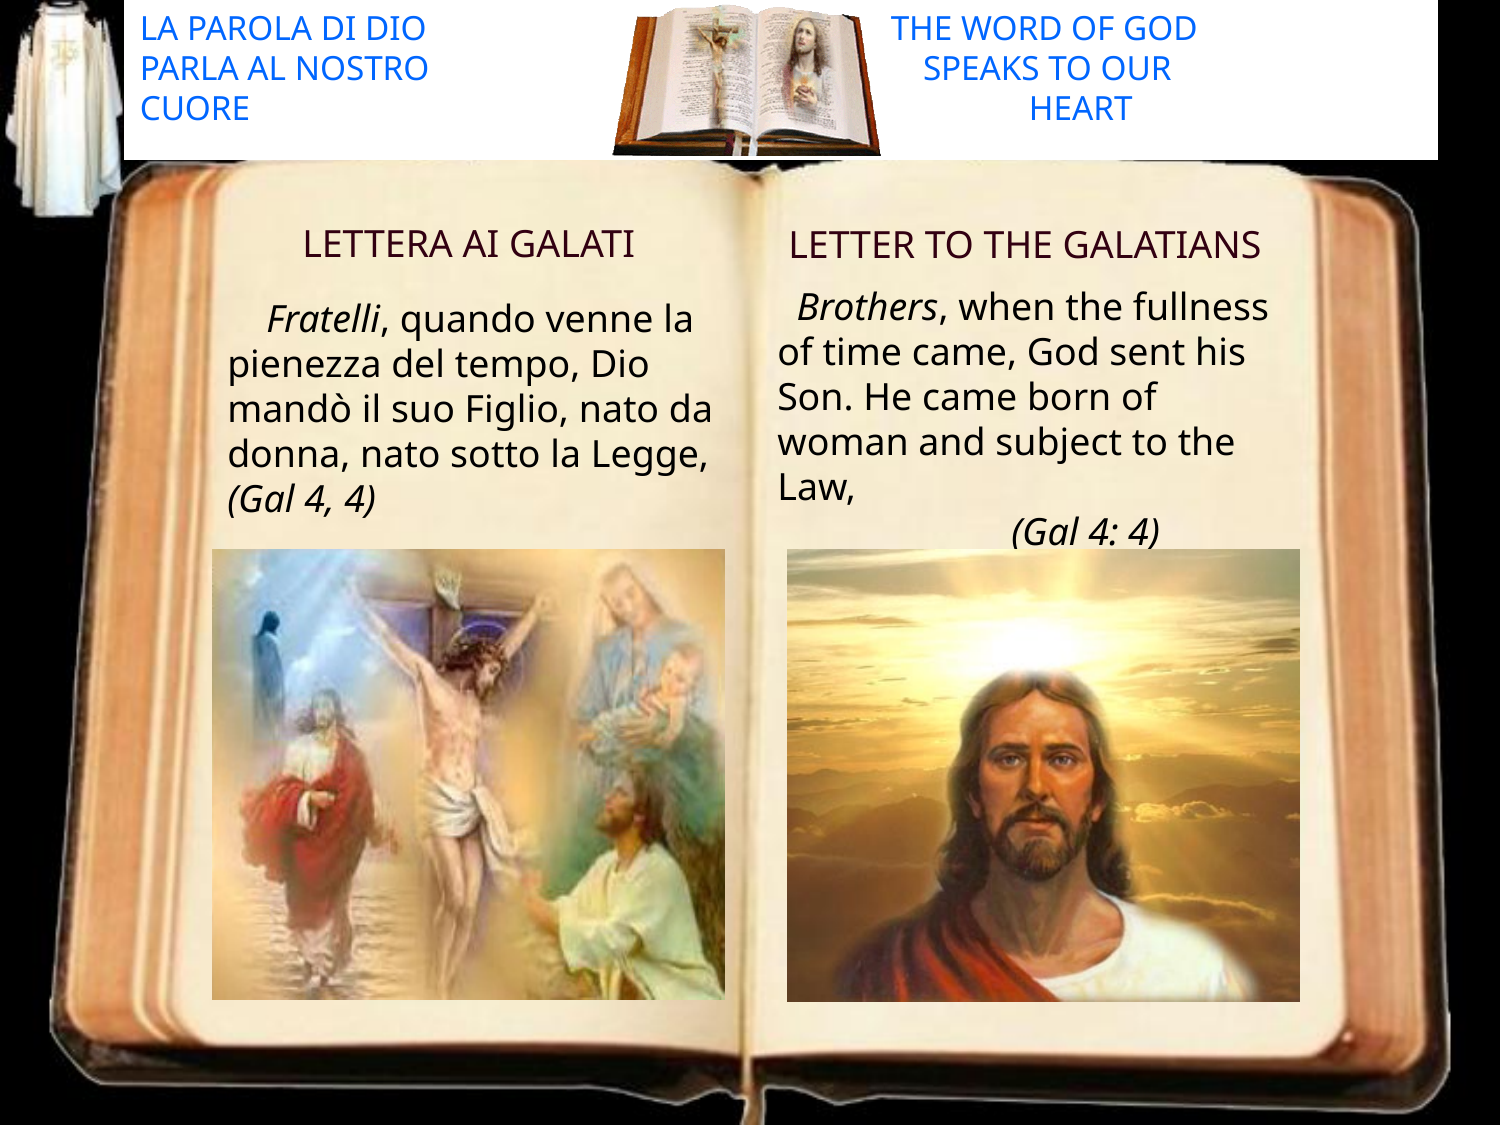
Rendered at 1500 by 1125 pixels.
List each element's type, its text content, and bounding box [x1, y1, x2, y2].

title LETTER TO THE GALATIANS [737, 200, 1313, 288]
text_box Fratelli, quando venne la pienezza del tempo, Dio mandò il suo Figlio, nato da donna, nato sotto la Legge, (Gal 4, 4) [212, 287, 762, 528]
picture [0, 0, 1500, 1125]
text_box LA PAROLA DI DIO THE WORD OF GOD PARLA AL NOSTRO SPEAKS TO OUR CUORE HEART [125, 0, 1438, 160]
text_box LETTERA AI GALATI [212, 212, 725, 273]
picture [612, 0, 888, 156]
text_box Brothers, when the fullness of time came, God sent his Son. He came born of woman and subject to the Law, (Gal 4: 4) [762, 275, 1300, 560]
